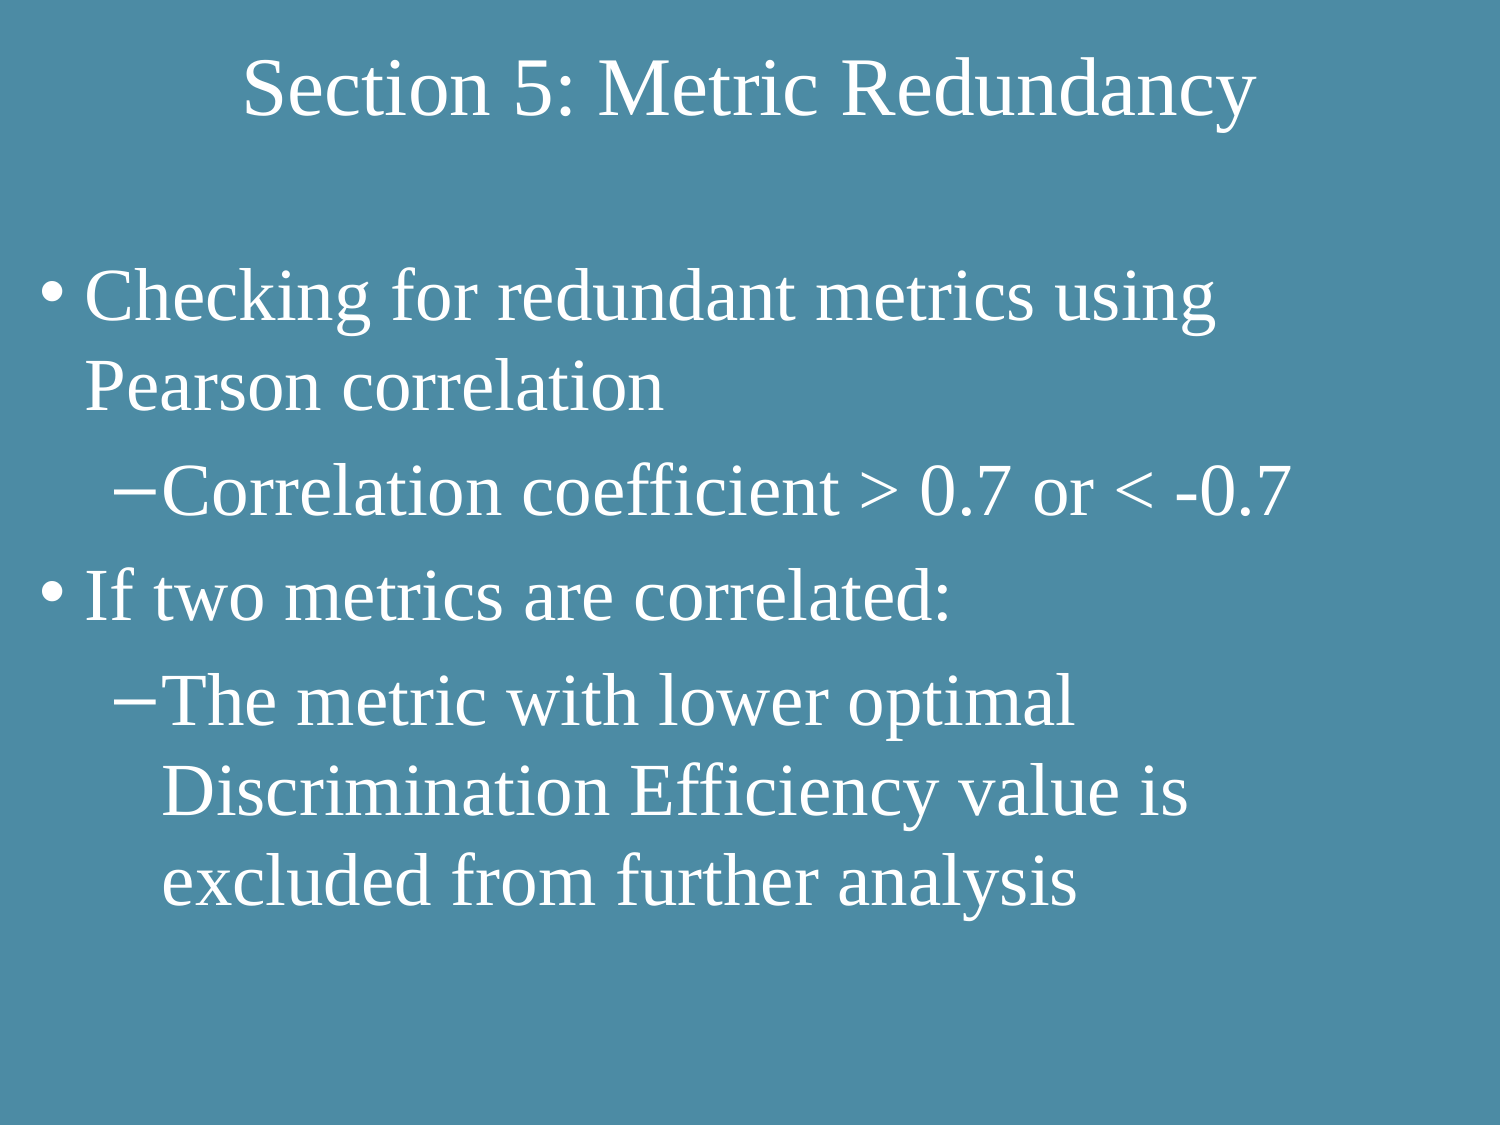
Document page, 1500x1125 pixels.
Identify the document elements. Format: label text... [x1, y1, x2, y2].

title Section 5: Metric Redundancy [75, 24, 1425, 200]
list Checking for redundant metrics using Pearson correlation Correlation coefficient > 0.7 or < -0.7 If two metrics are correlated: The metric with lower optimal Discrimination Efficiency value is excluded from further analysis [24, 237, 1450, 1100]
